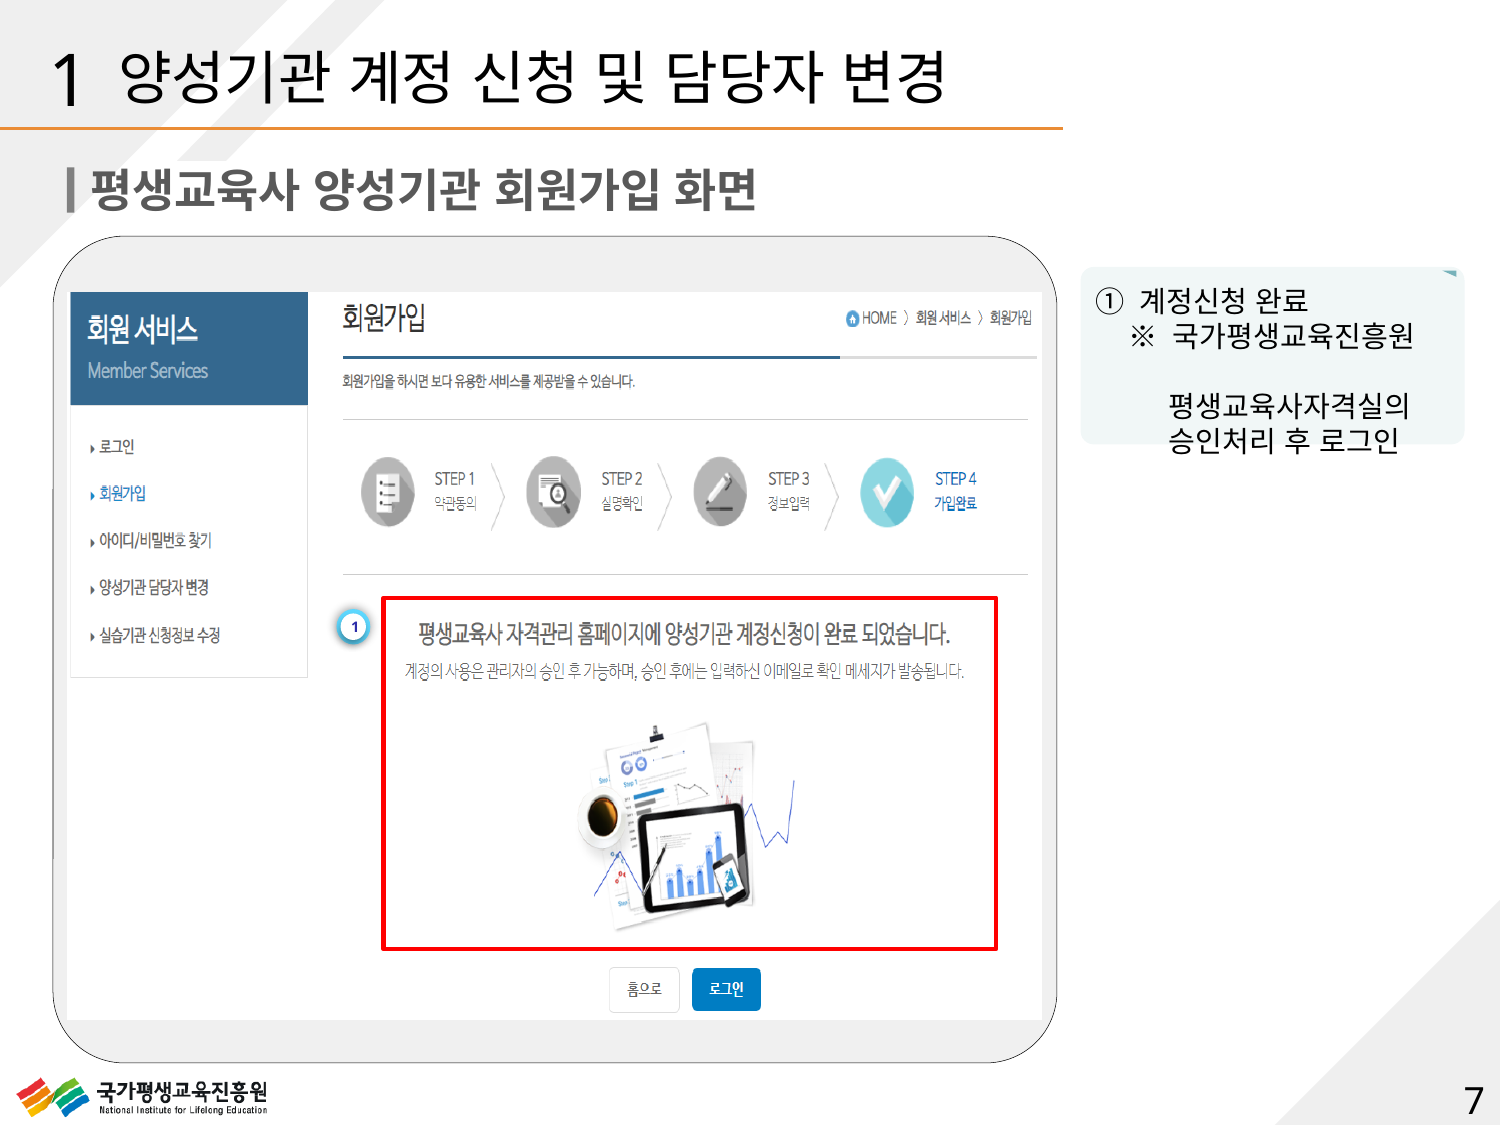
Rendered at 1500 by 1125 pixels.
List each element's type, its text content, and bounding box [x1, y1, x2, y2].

picture [0, 1067, 286, 1125]
text_box 평생교육사 양성기관 회원가입 화면 [76, 153, 1435, 228]
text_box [335, 608, 376, 645]
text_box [1080, 266, 1500, 445]
picture [67, 292, 1042, 1020]
text_box 7 [1149, 1069, 1500, 1125]
